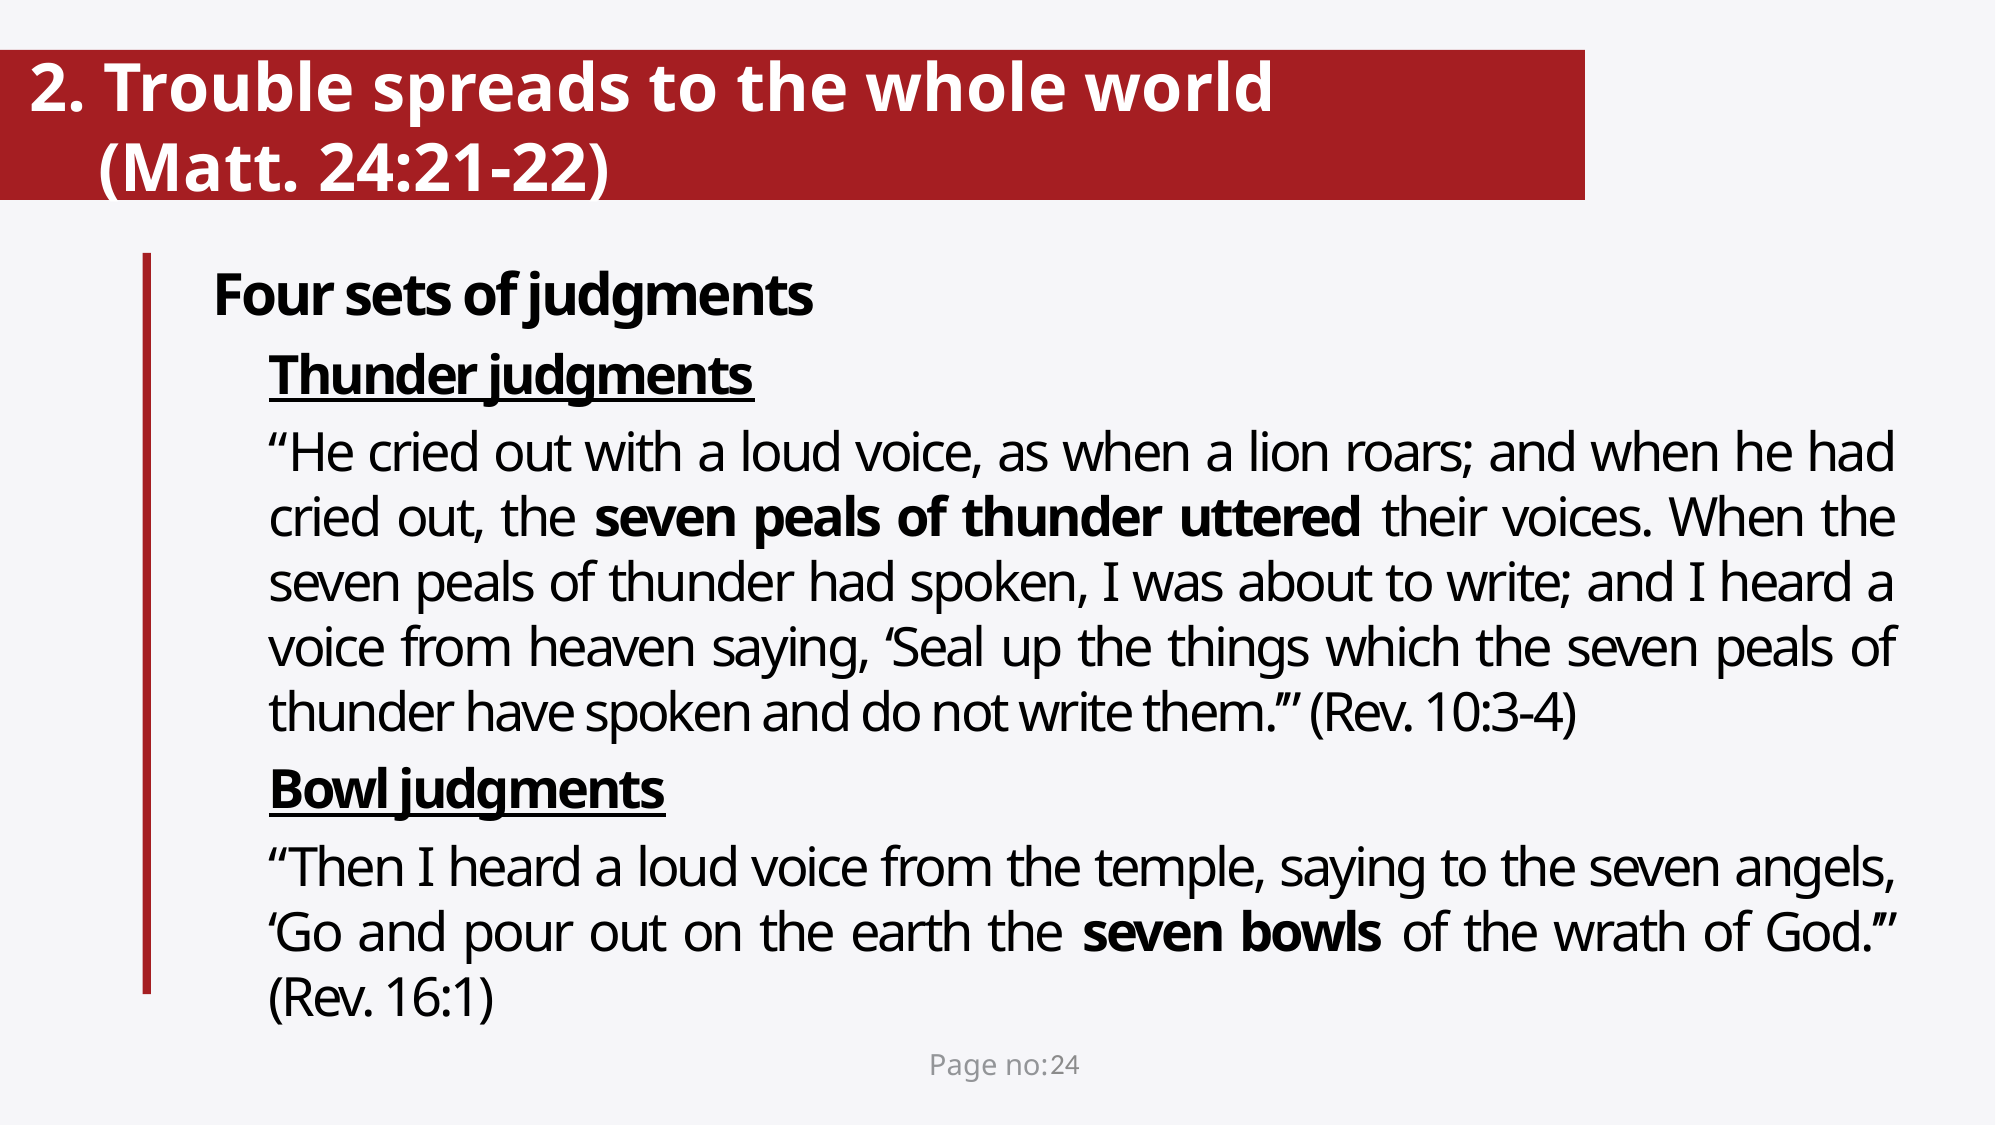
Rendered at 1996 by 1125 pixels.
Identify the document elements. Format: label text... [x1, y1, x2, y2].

subtitle Four sets of judgments Thunder judgments “He cried out with a loud voice, as when a lion roars; and when he had cried out, the seven peals of thunder uttered their voices. When the seven peals of thunder had spoken, I was about to write; and I heard a voice from heaven saying, ‘Seal up the things which the seven peals of thunder have spoken and do not write them.’” (Rev. 10:3-4) Bowl judgments “Then I heard a loud voice from the temple, saying to the seven angels, ‘Go and pour out on the earth the seven bowls of the wrath of God.’” (Rev. 16:1) [197, 249, 1910, 1000]
title 2. Trouble spreads to the whole world (Matt. 24:21-22) [14, 62, 1810, 188]
